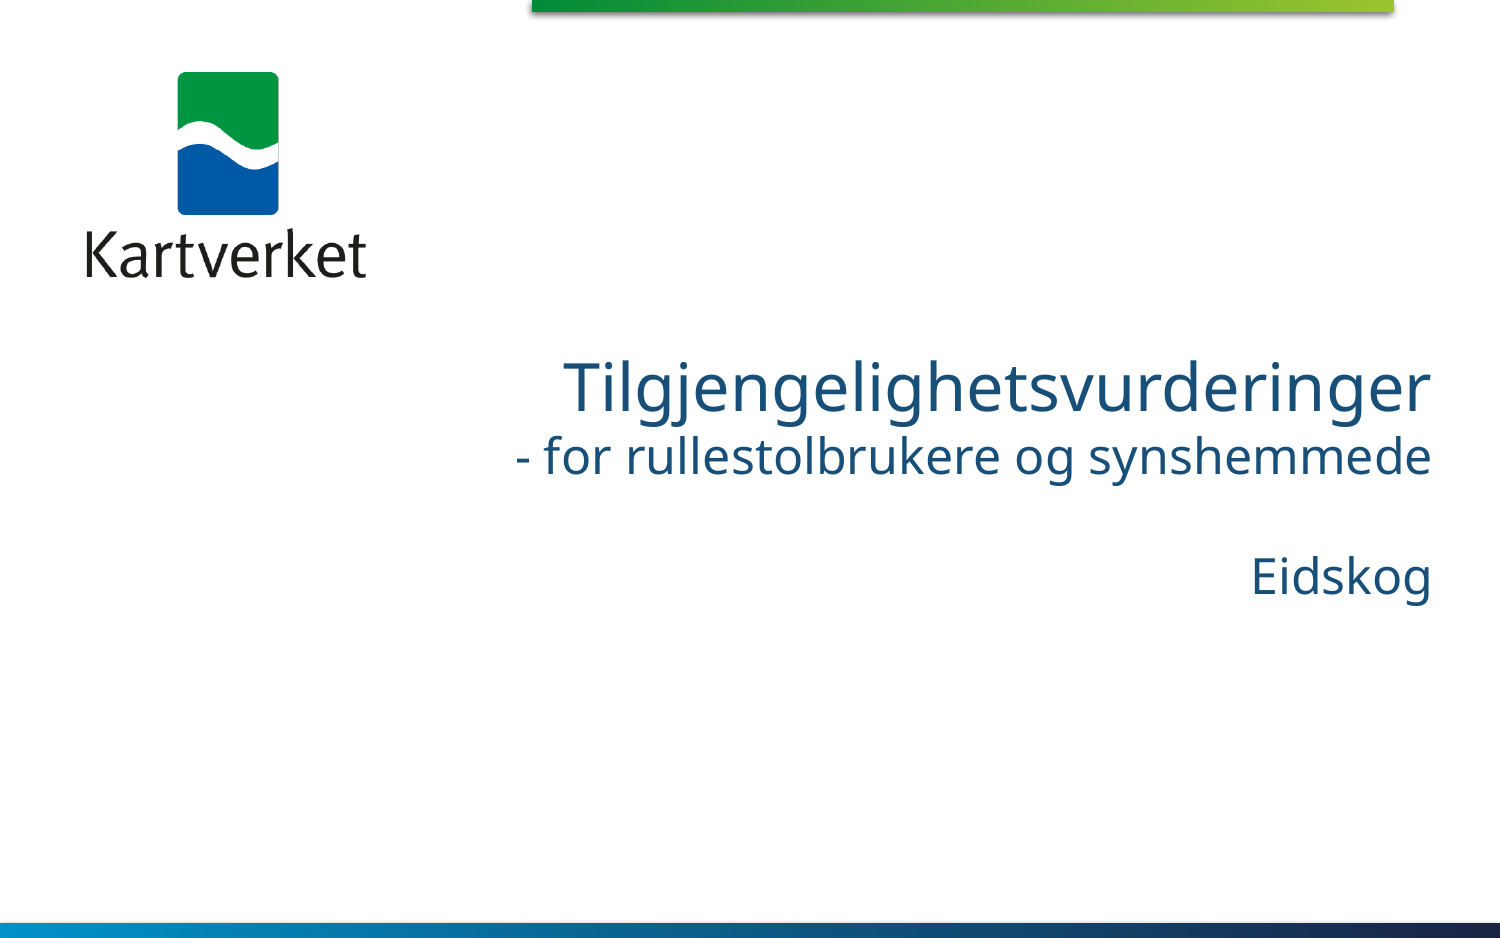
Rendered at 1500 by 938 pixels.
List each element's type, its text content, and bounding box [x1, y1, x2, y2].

text_box Tilgjengelighetsvurderinger - for rullestolbrukere og synshemmede Eidskog [66, 337, 1449, 613]
